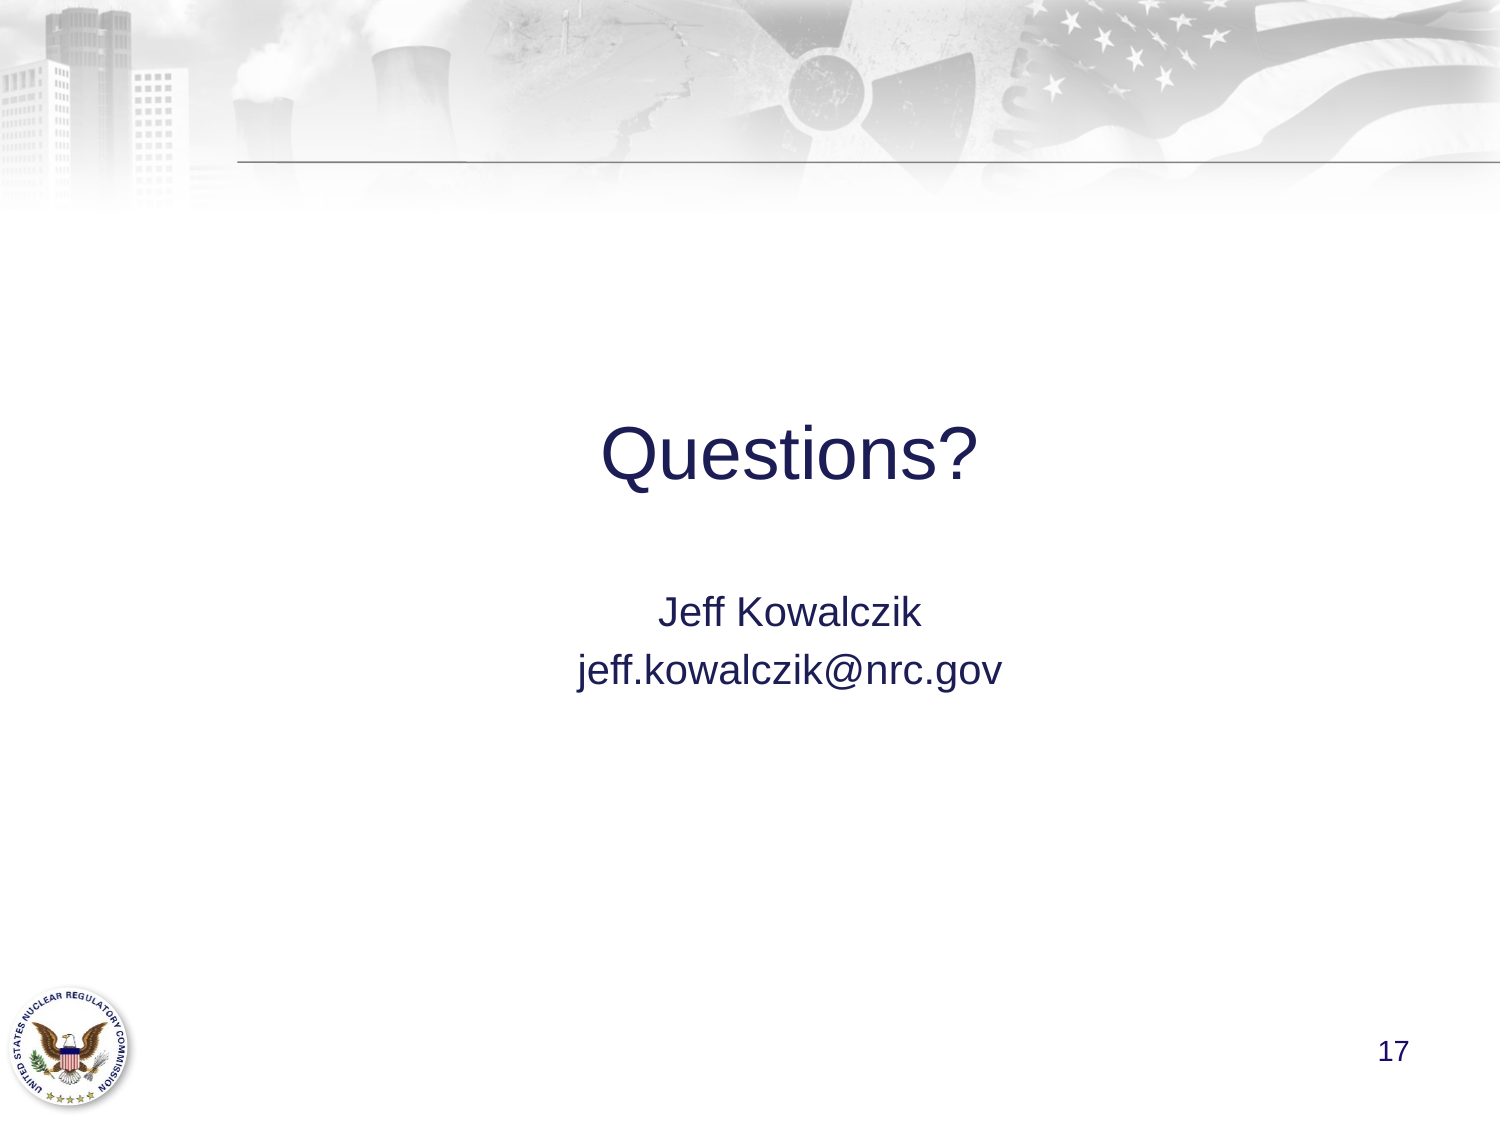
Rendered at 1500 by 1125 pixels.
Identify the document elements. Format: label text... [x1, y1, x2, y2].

list Questions? Jeff Kowalczik jeff.kowalczik@nrc.gov [87, 187, 1494, 1006]
picture [9, 987, 128, 1106]
slide_number 17 [1074, 1024, 1426, 1103]
